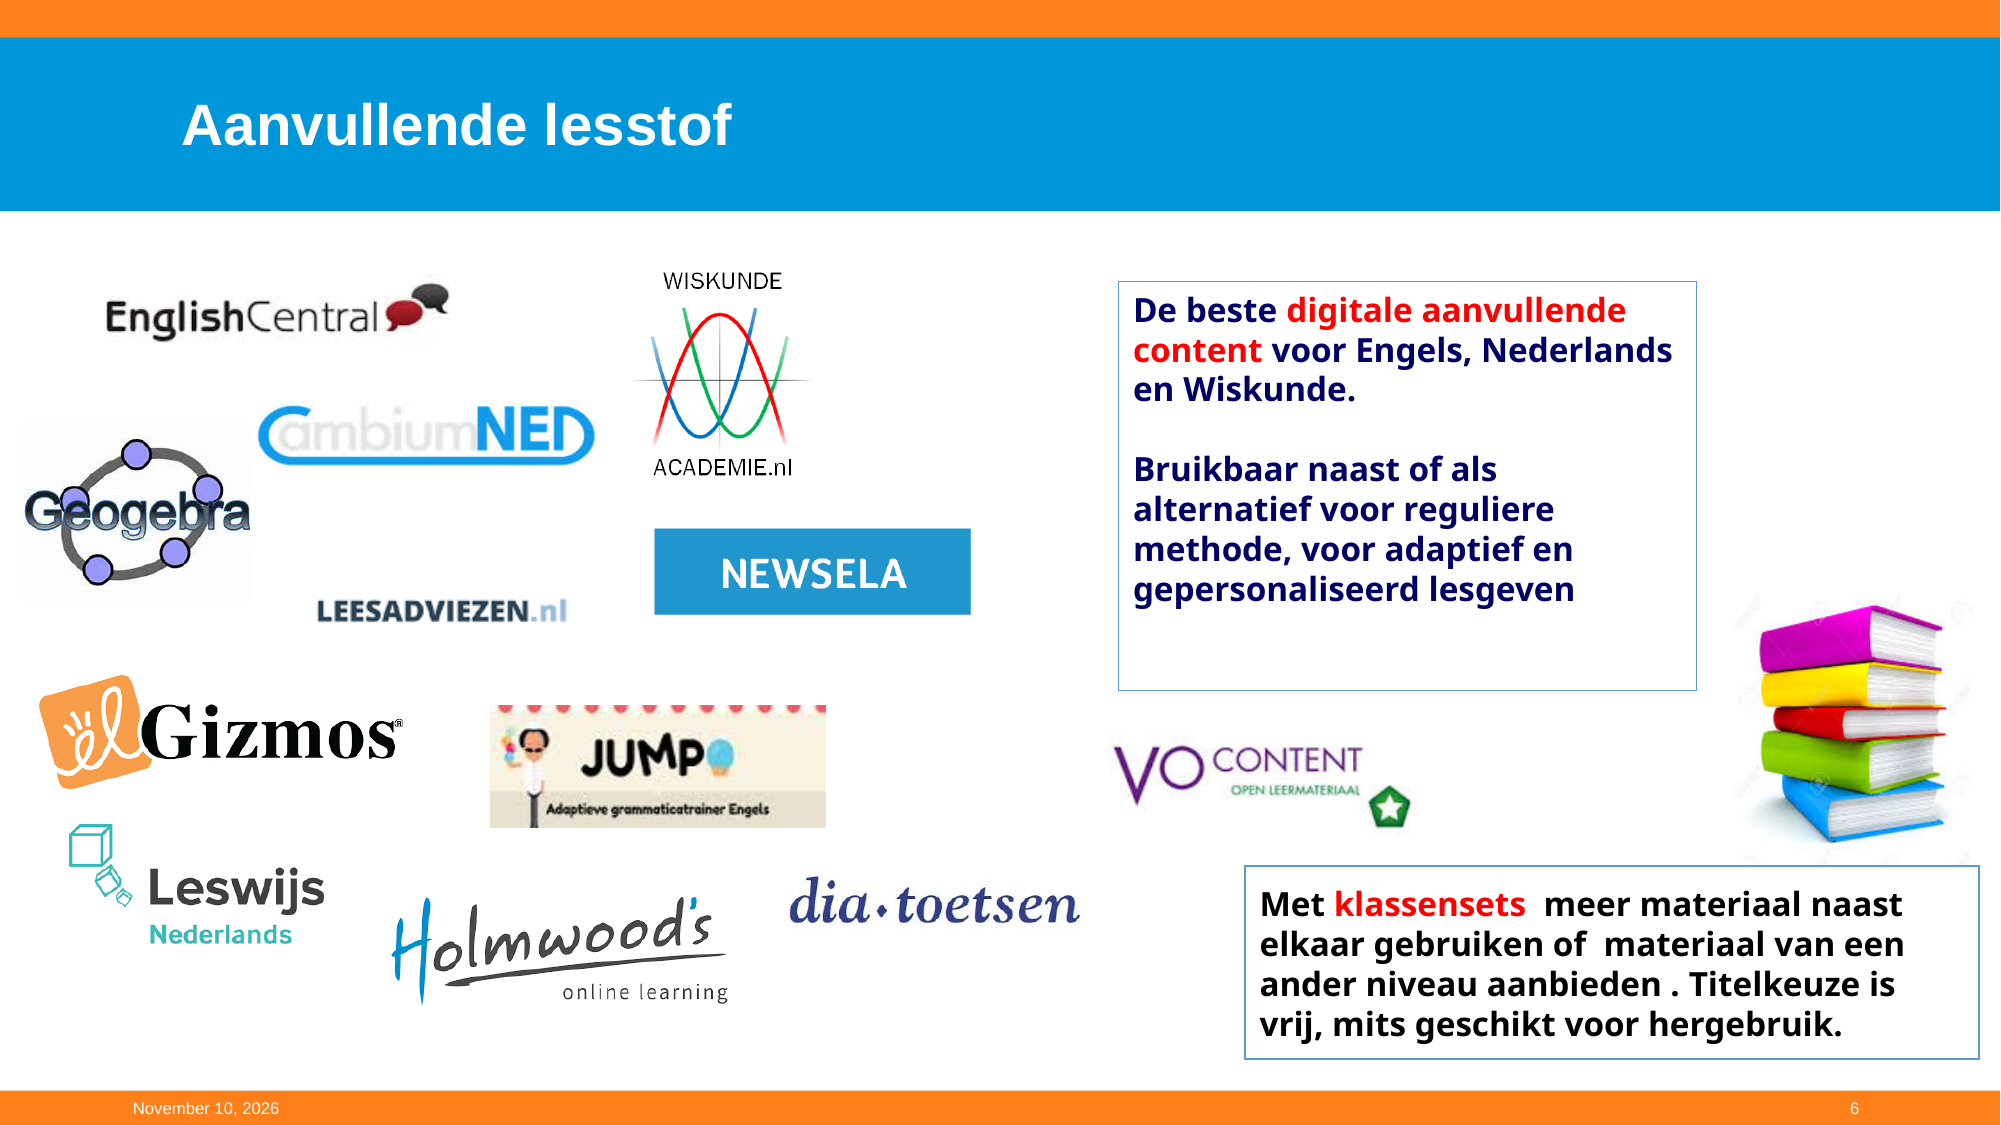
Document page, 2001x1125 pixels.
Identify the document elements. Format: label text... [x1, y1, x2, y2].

picture [654, 528, 971, 615]
picture [23, 245, 826, 828]
picture [69, 824, 324, 966]
picture [106, 226, 450, 343]
picture [778, 864, 1085, 943]
text_box De beste digitale aanvullende content voor Engels, Nederlands en Wiskunde. Bruikbaar naast of als alternatief voor reguliere methode, voor adaptief en gepersonaliseerd lesgeven [1118, 281, 1697, 691]
text_box Aanvullende lesstof [166, 79, 748, 165]
picture [1096, 710, 1429, 852]
text_box Met klassensets meer materiaal naast elkaar gebruiken of materiaal van een ander niveau aanbieden . Titelkeuze is vrij, mits geschikt voor hergebruik. [1244, 865, 1980, 1060]
picture [387, 894, 731, 1007]
picture [1729, 589, 1979, 875]
